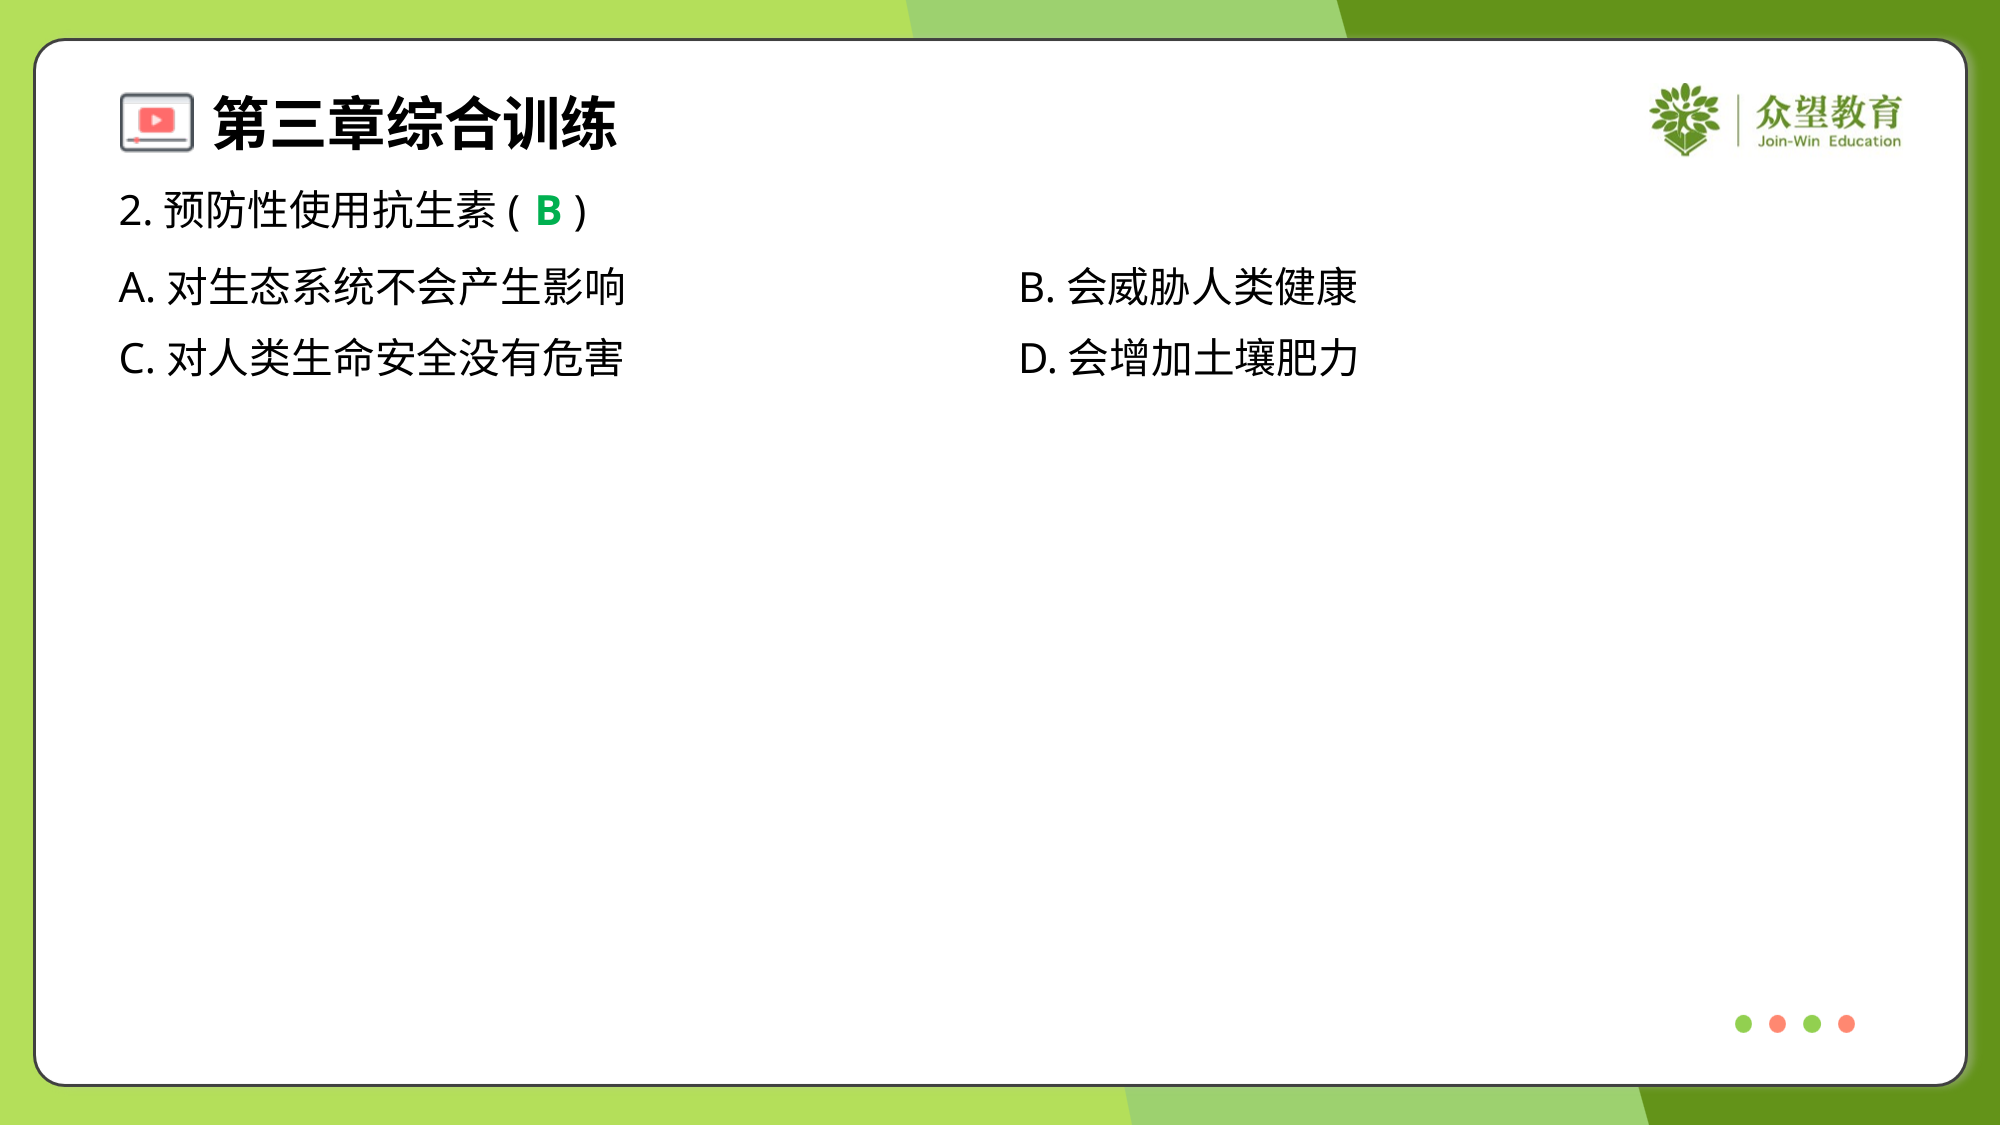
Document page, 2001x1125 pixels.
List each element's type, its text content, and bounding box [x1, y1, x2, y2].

text_box 2.预防性使用抗生素( ) [118, 158, 519, 226]
text_box 2.预防性使用抗生素( ) [578, 158, 1883, 226]
text_box A.对生态系统不会产生影响 B.会威胁人类健康 C.对人类生命安全没有危害 D.会增加土壤肥力 [118, 235, 1883, 374]
picture [0, 0, 2000, 1125]
text_box B [519, 158, 578, 226]
